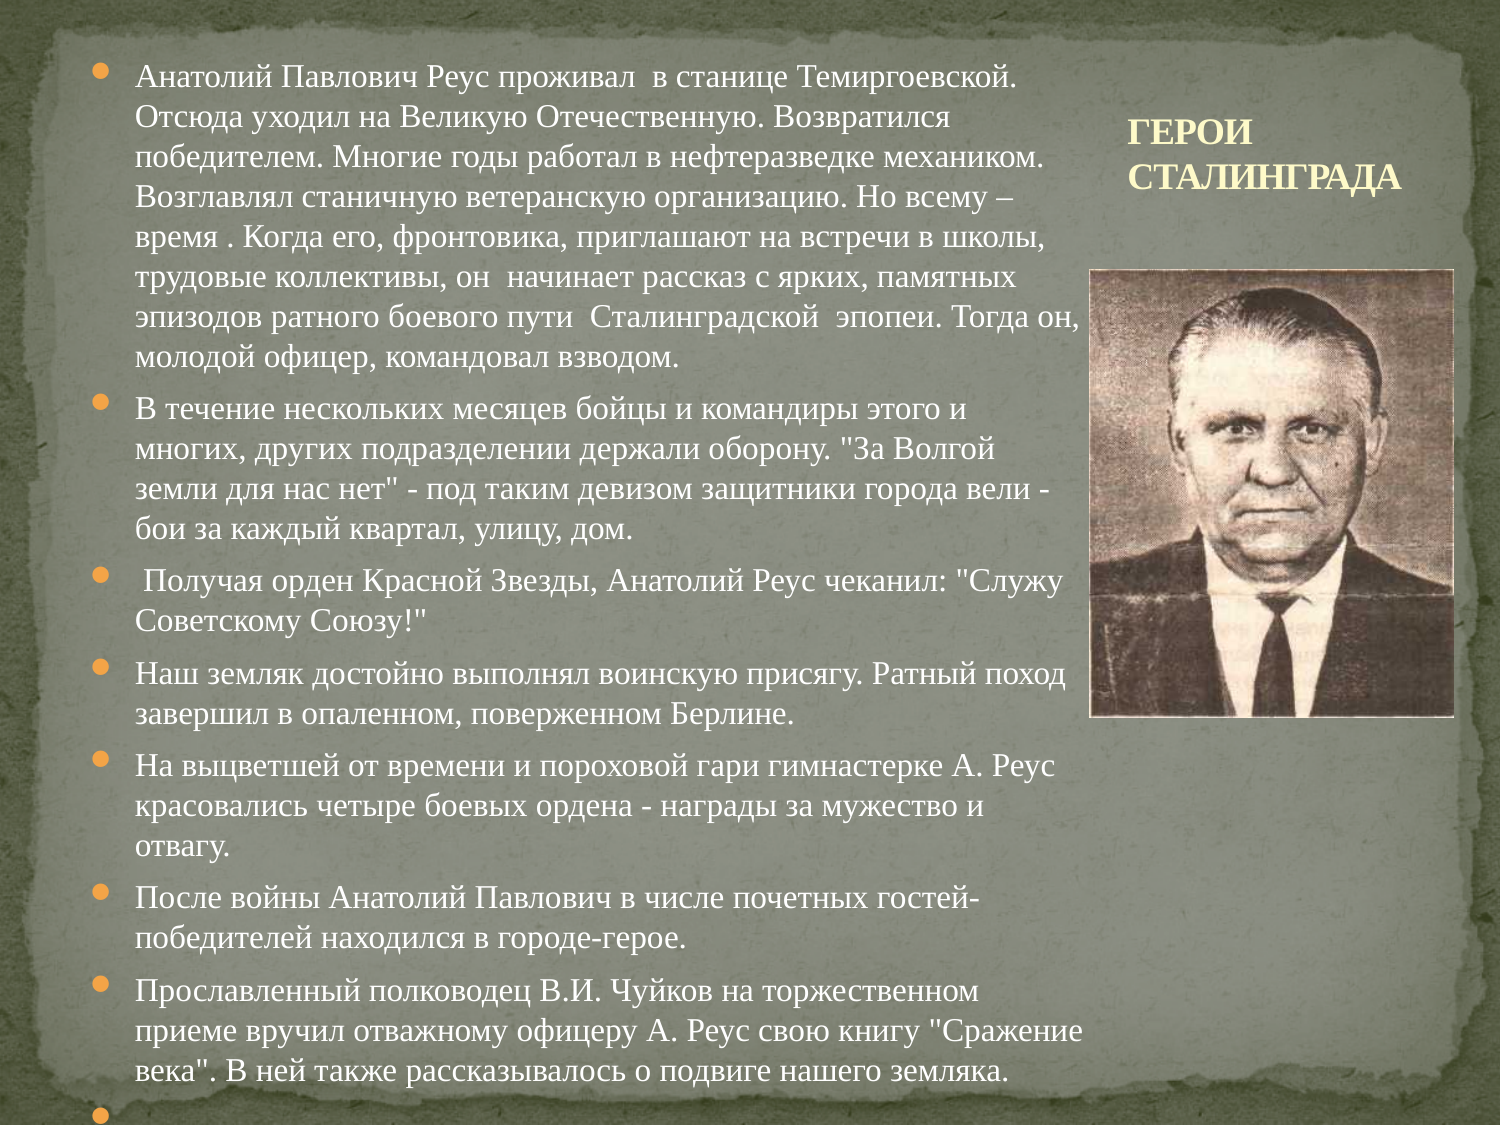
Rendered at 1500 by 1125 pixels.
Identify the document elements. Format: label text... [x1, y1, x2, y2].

title ГЕРОИ СТАЛИНГРАДА [1112, 74, 1438, 250]
list Анатолий Павлович Реус проживал в станице Темиргоевской. Отсюда уходил на Великую Отечественную. Возвратился победителем. Многие годы работал в нефтеразведке механиком. Возглавлял станичную ветеранскую организацию. Но всему – время . Когда его, фронтовика, приглашают на встречи в школы, трудовые коллективы, он начинает рассказ с ярких, памятных эпизодов ратного боевого пути Сталинградской эпопеи. Тогда он, молодой офицер, командовал взводом. В течение нескольких месяцев бойцы и командиры этого и многих, других подразделении держали оборону. "За Волгой земли для нас нет" - под таким девизом защитники города вели - бои за каждый квартал, улицу, дом. Получая орден Красной Звезды, Анатолий Реус чеканил: "Служу Советскому Союзу!" Наш земляк достойно выполнял воинскую присягу. Ратный поход завершил в опаленном, поверженном Берлине. На выцветшей от времени и пороховой гари гимнастерке А. Реус красовались четыре боевых ордена - награды за мужество и отвагу. После войны Анатолий Павлович в числе почетных гостей-победителей находился в городе-герое. Прославленный полководец В.И. Чуйков на торжественном приеме вручил отважному офицеру А. Реус свою книгу "Сражение века". В ней также рассказывалось о подвиге нашего земляка. [74, 46, 1101, 1013]
picture [1089, 269, 1454, 718]
